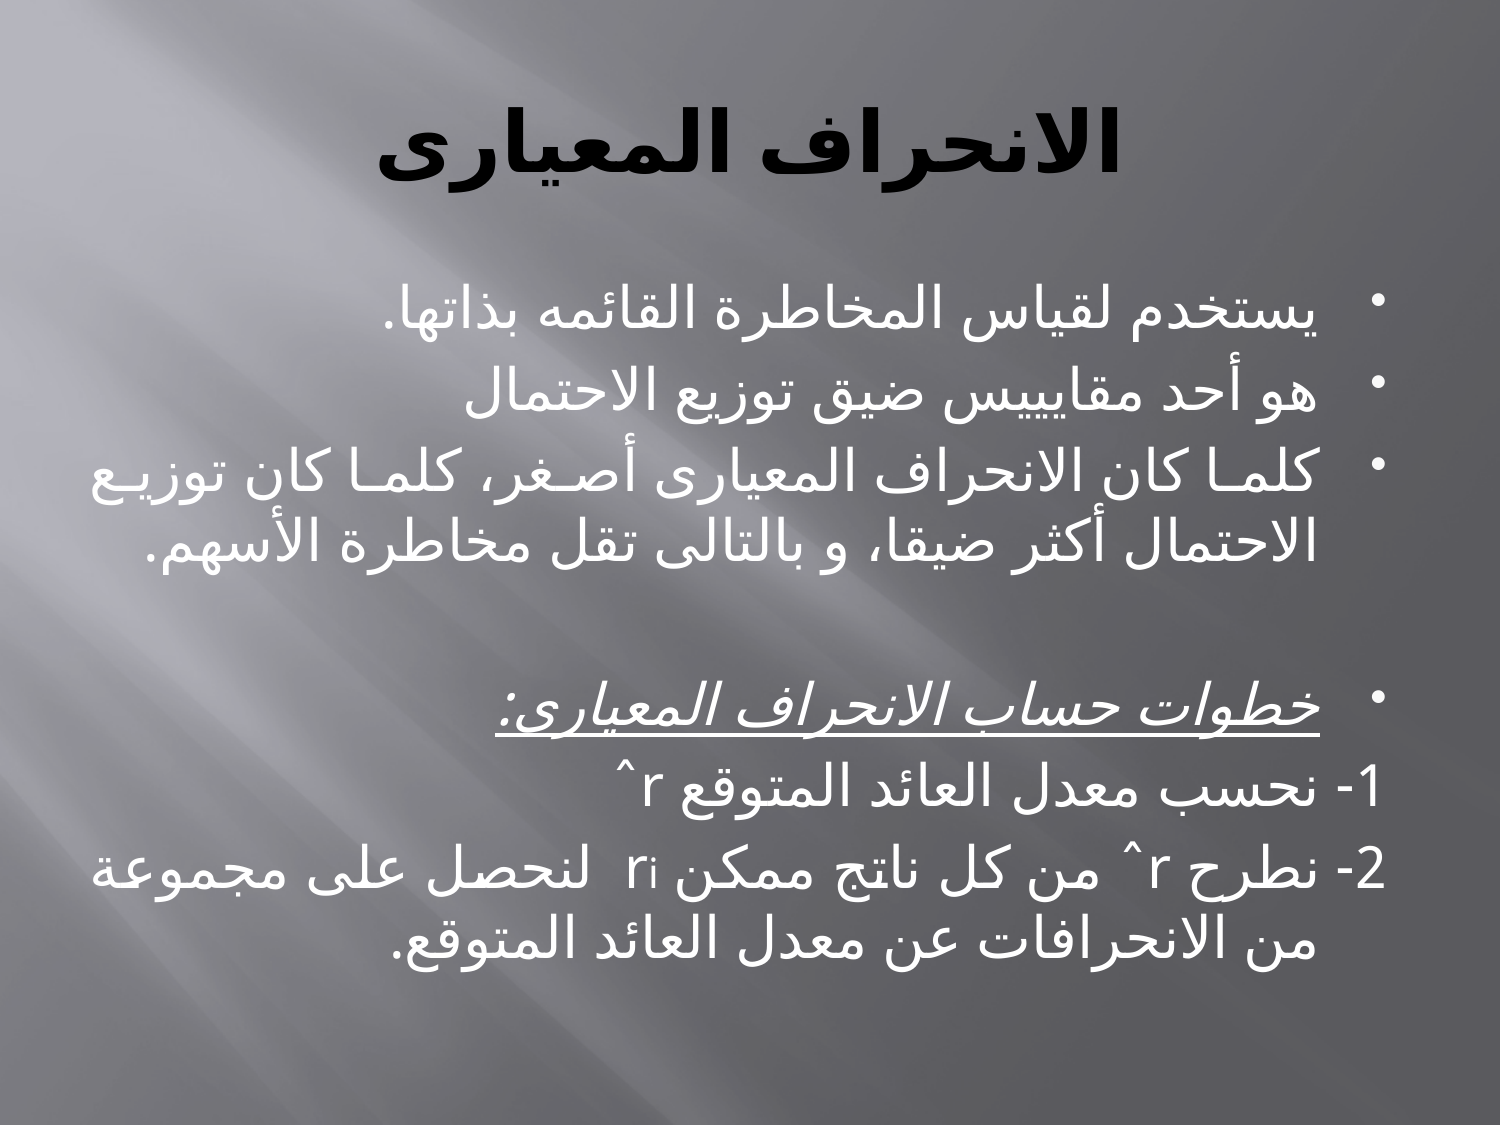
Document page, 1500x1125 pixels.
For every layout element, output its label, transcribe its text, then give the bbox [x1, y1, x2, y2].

list يستخدم لقياس المخاطرة القائمه بذاتها. هو أحد مقايييس ضيق توزيع الاحتمال كلما كان الانحراف المعيارى أصغر، كلما كان توزيع الاحتمال أكثر ضيقا، و بالتالى تقل مخاطرة الأسهم. خطوات حساب الانحراف المعيارى: 1- نحسب معدل العائد المتوقع rˆ 2- نطرح rˆ من كل ناتج ممكن ri لنحصل على مجموعة من الانحرافات عن معدل العائد المتوقع. [75, 262, 1425, 1035]
title الانحراف المعيارى [75, 45, 1425, 233]
